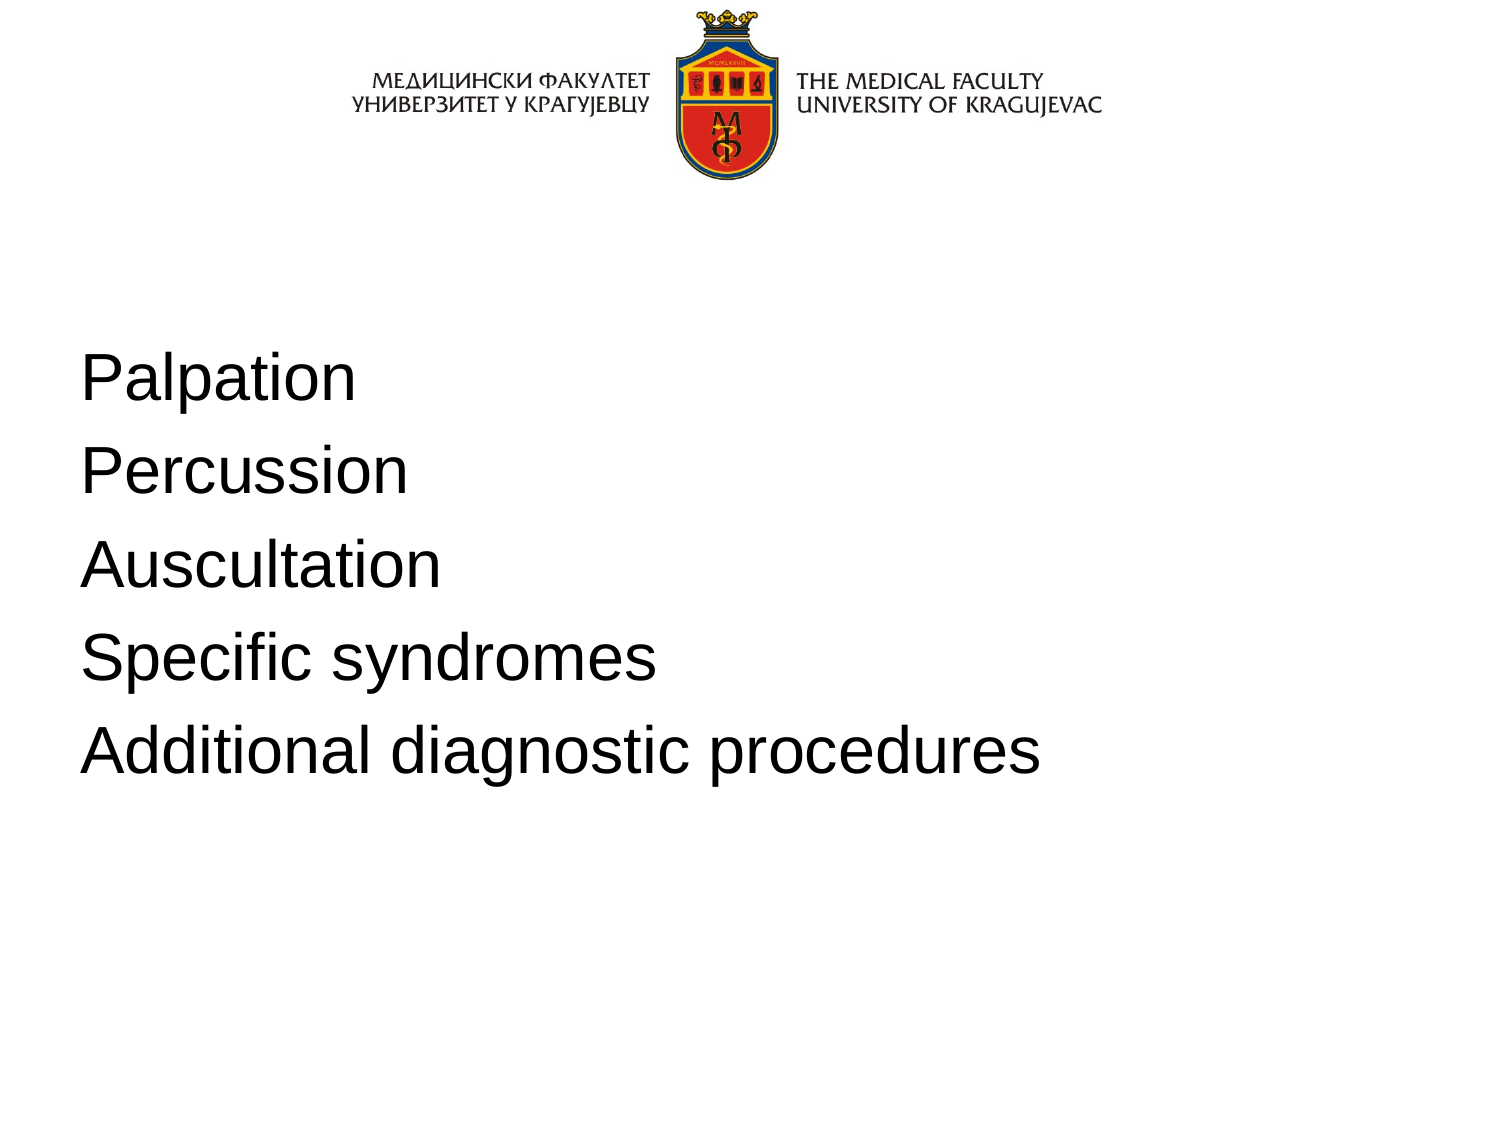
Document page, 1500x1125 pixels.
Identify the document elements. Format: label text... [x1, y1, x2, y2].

list Palpation Percussion Auscultation Specific syndromes Additional diagnostic procedures [64, 326, 1416, 611]
picture [328, 0, 1125, 191]
